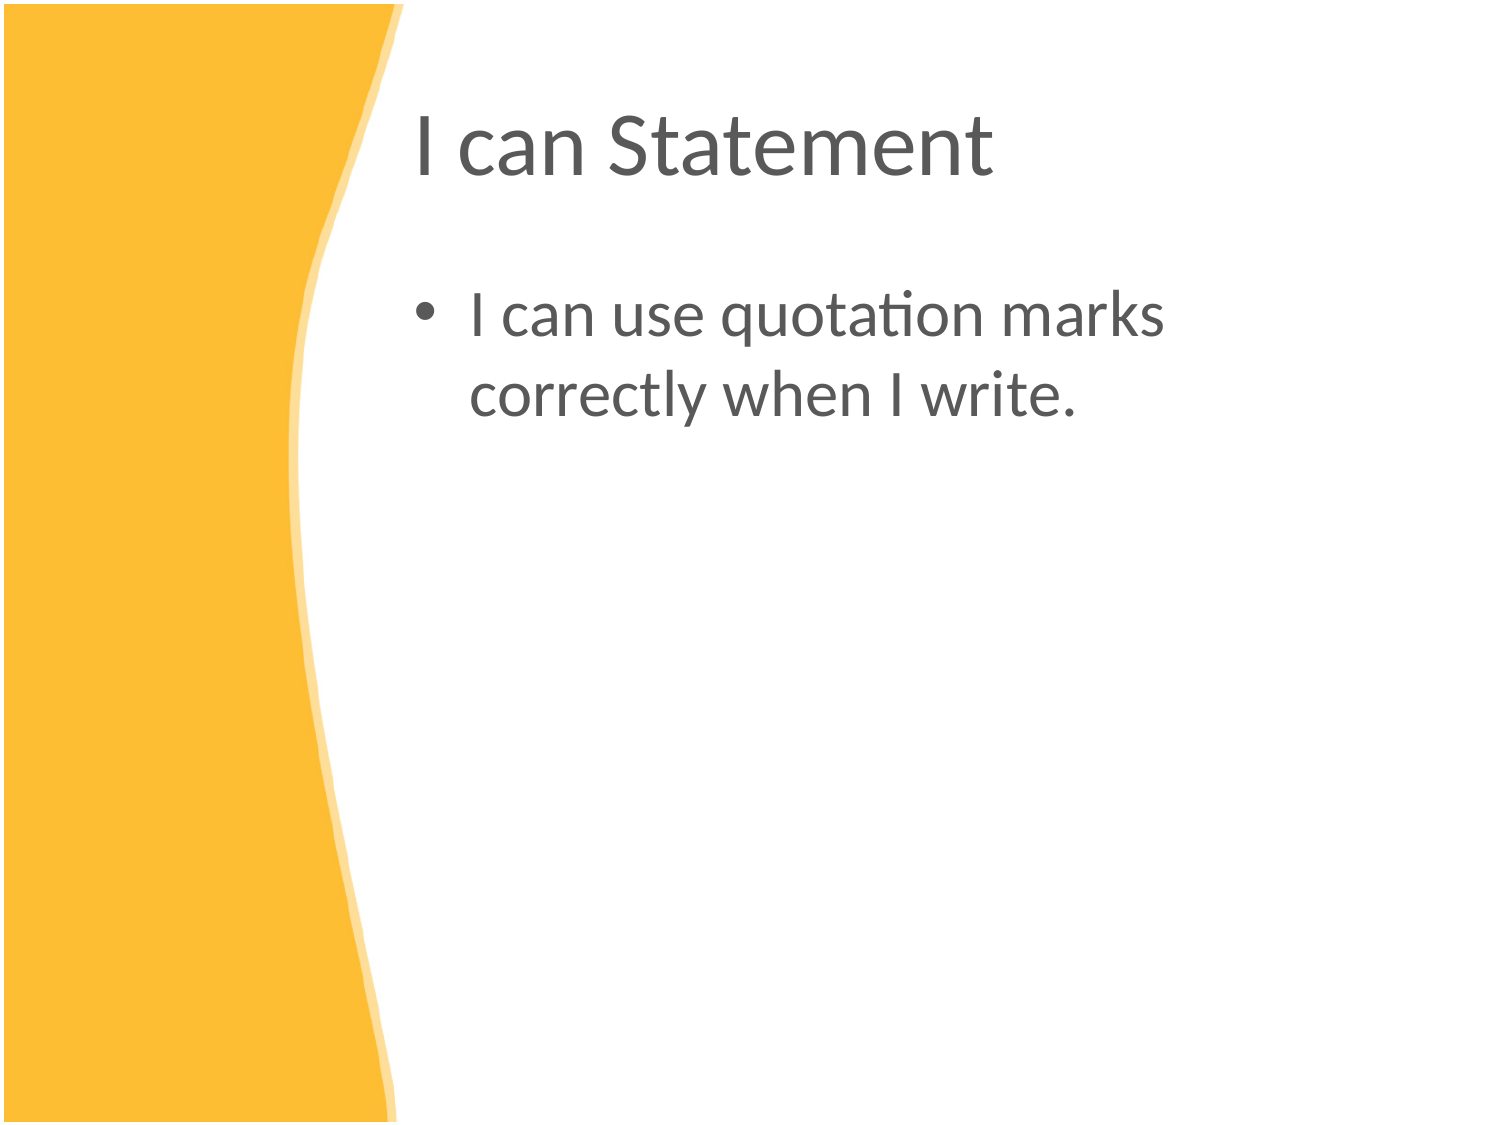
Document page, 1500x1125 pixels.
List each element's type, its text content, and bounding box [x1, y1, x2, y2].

list I can use quotation marks correctly when I write. [398, 262, 1425, 1005]
title I can Statement [398, 45, 1425, 233]
picture [0, 0, 1500, 1125]
